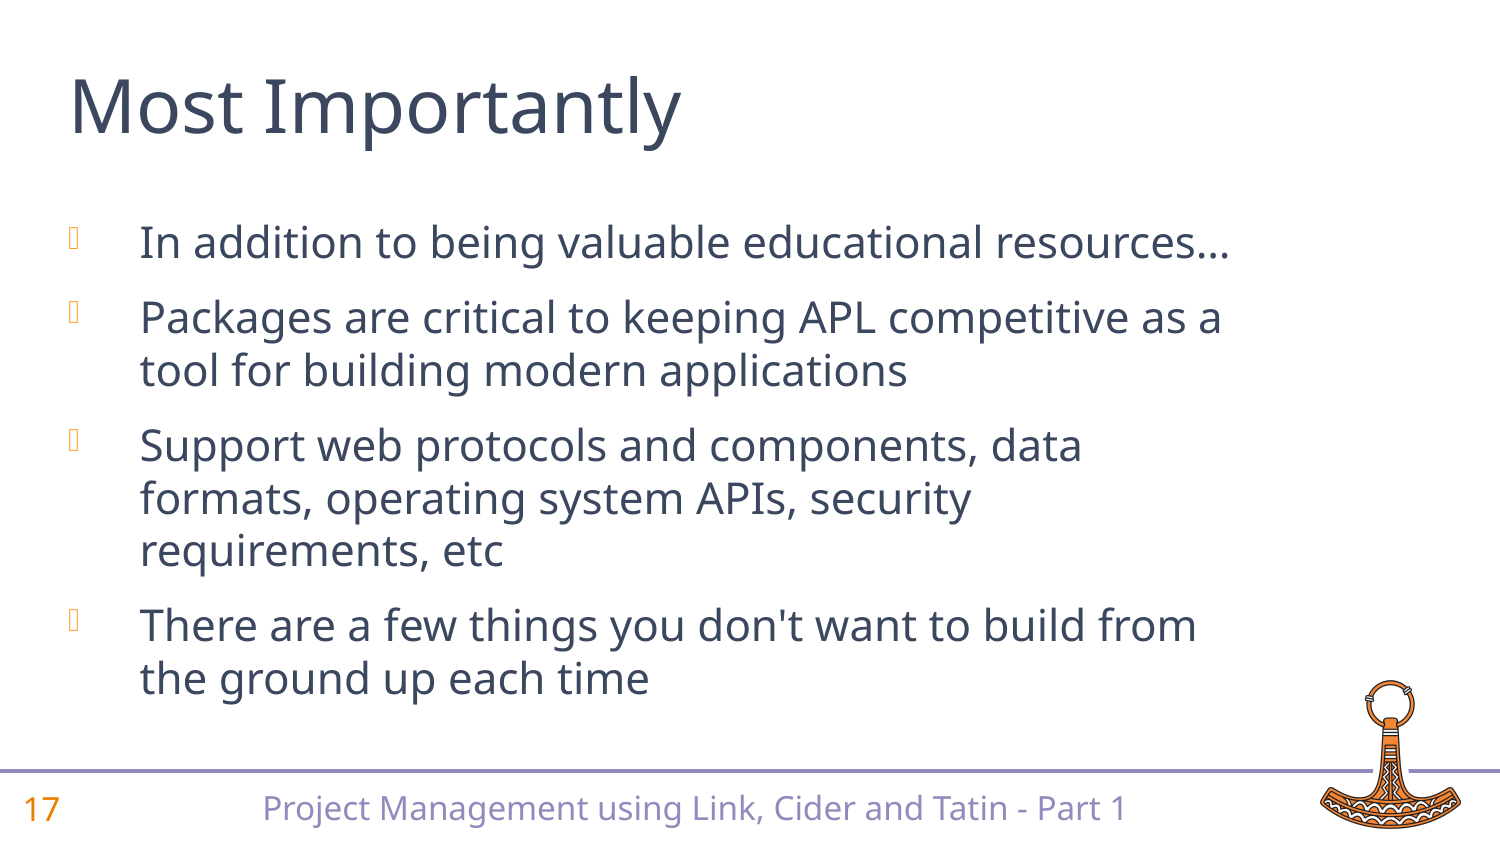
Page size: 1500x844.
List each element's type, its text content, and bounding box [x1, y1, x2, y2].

title Most Importantly [53, 43, 1203, 157]
picture [1320, 680, 1461, 829]
list In addition to being valuable educational resources… Packages are critical to keeping APL competitive as a tool for building modern applications Support web protocols and components, data formats, operating system APIs, security requirements, etc There are a few things you don't want to build from the ground up each time [53, 207, 1263, 740]
